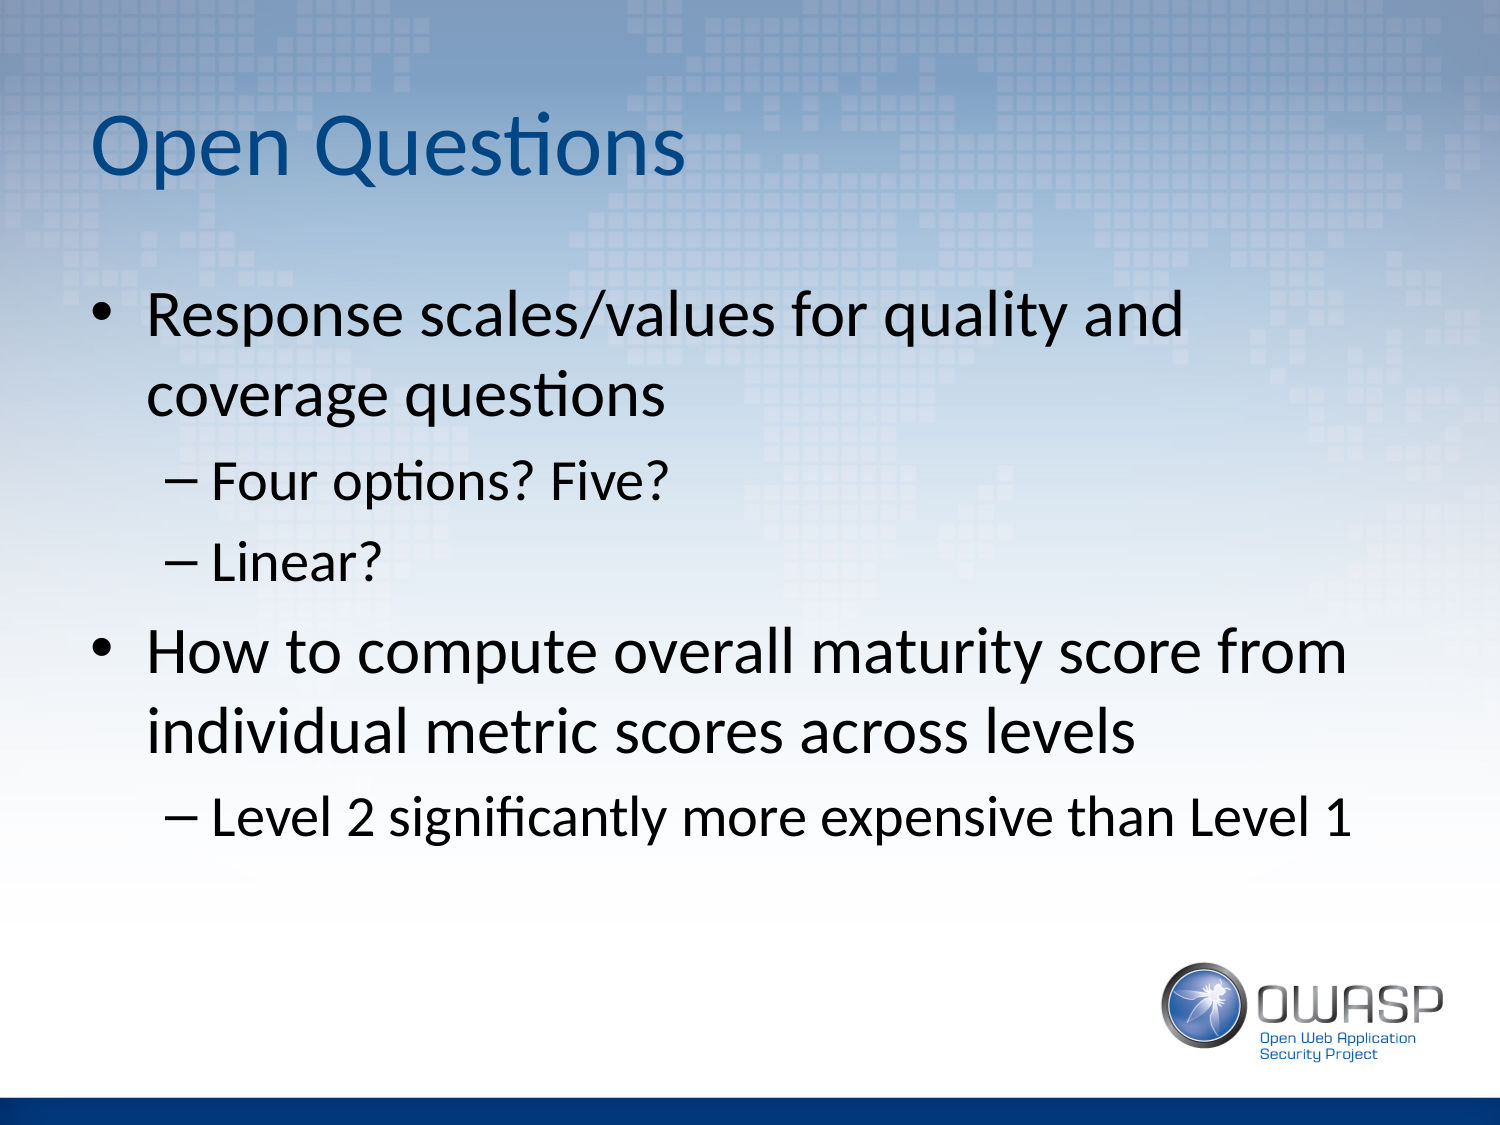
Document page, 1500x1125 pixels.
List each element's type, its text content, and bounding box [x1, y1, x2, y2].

list Response scales/values for quality and coverage questions Four options? Five? Linear? How to compute overall maturity score from individual metric scores across levels Level 2 significantly more expensive than Level 1 [75, 262, 1425, 940]
title Open Questions [75, 45, 1425, 233]
picture [0, 0, 1500, 1125]
